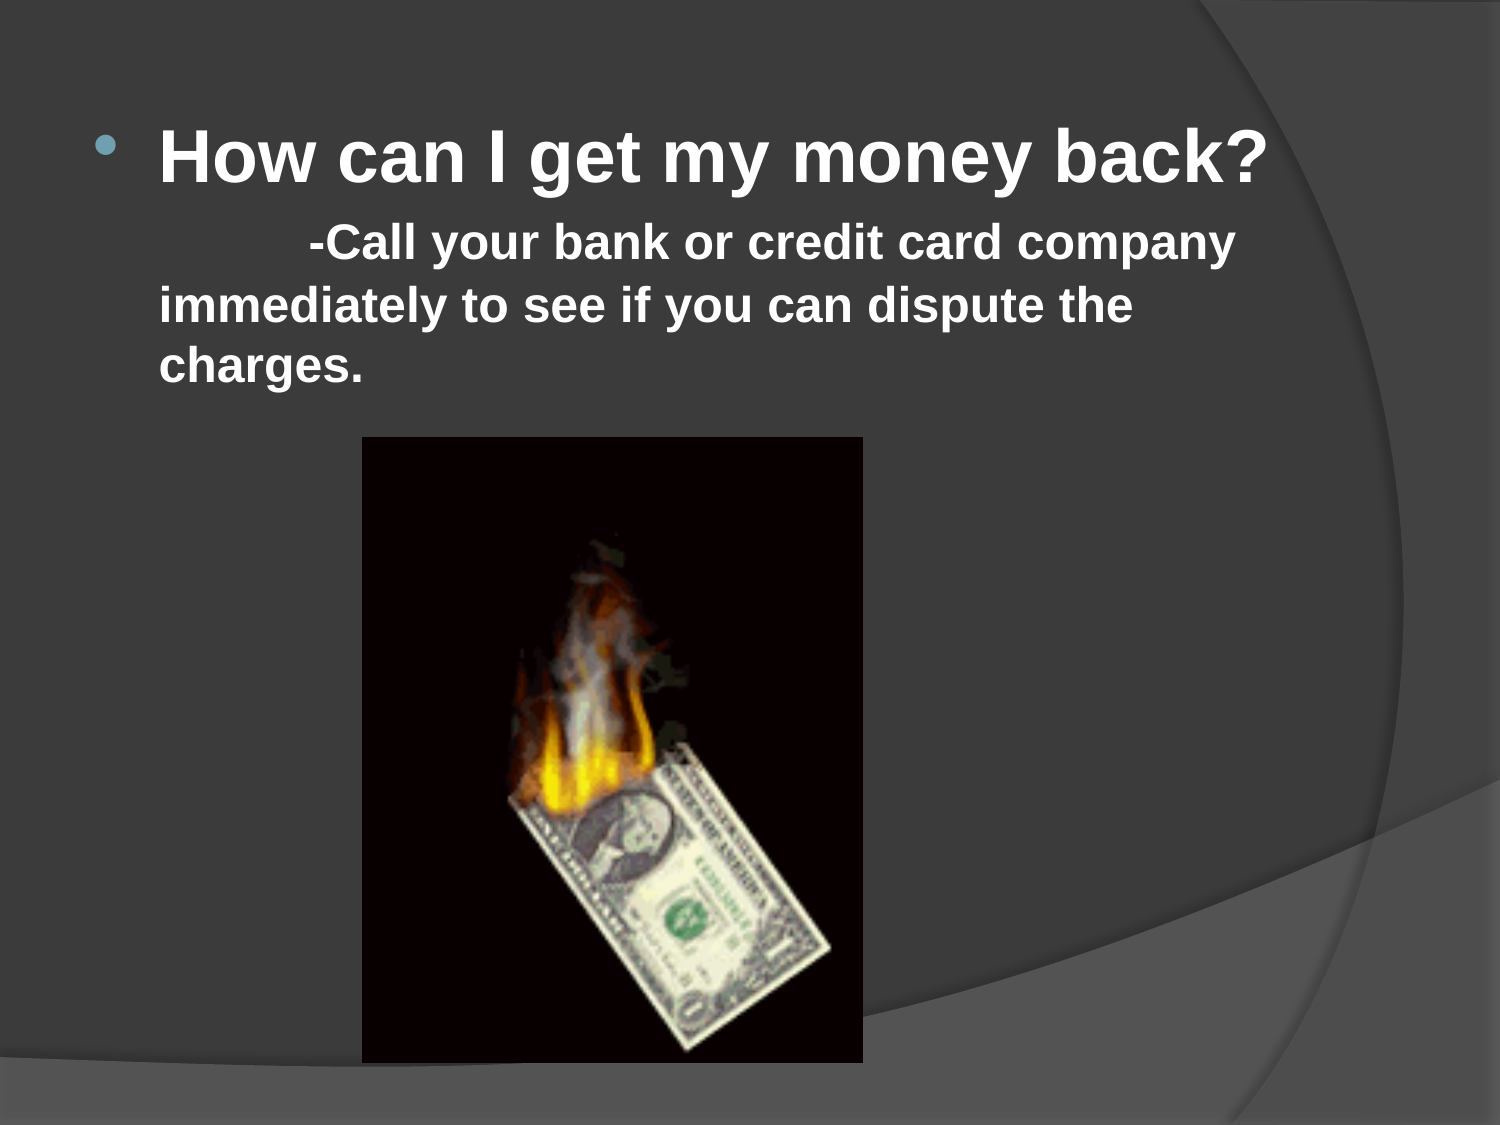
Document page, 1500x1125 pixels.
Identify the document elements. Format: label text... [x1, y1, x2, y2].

picture [362, 437, 863, 1063]
list How can I get my money back? -Call your bank or credit card company immediately to see if you can dispute the charges. [75, 99, 1300, 843]
